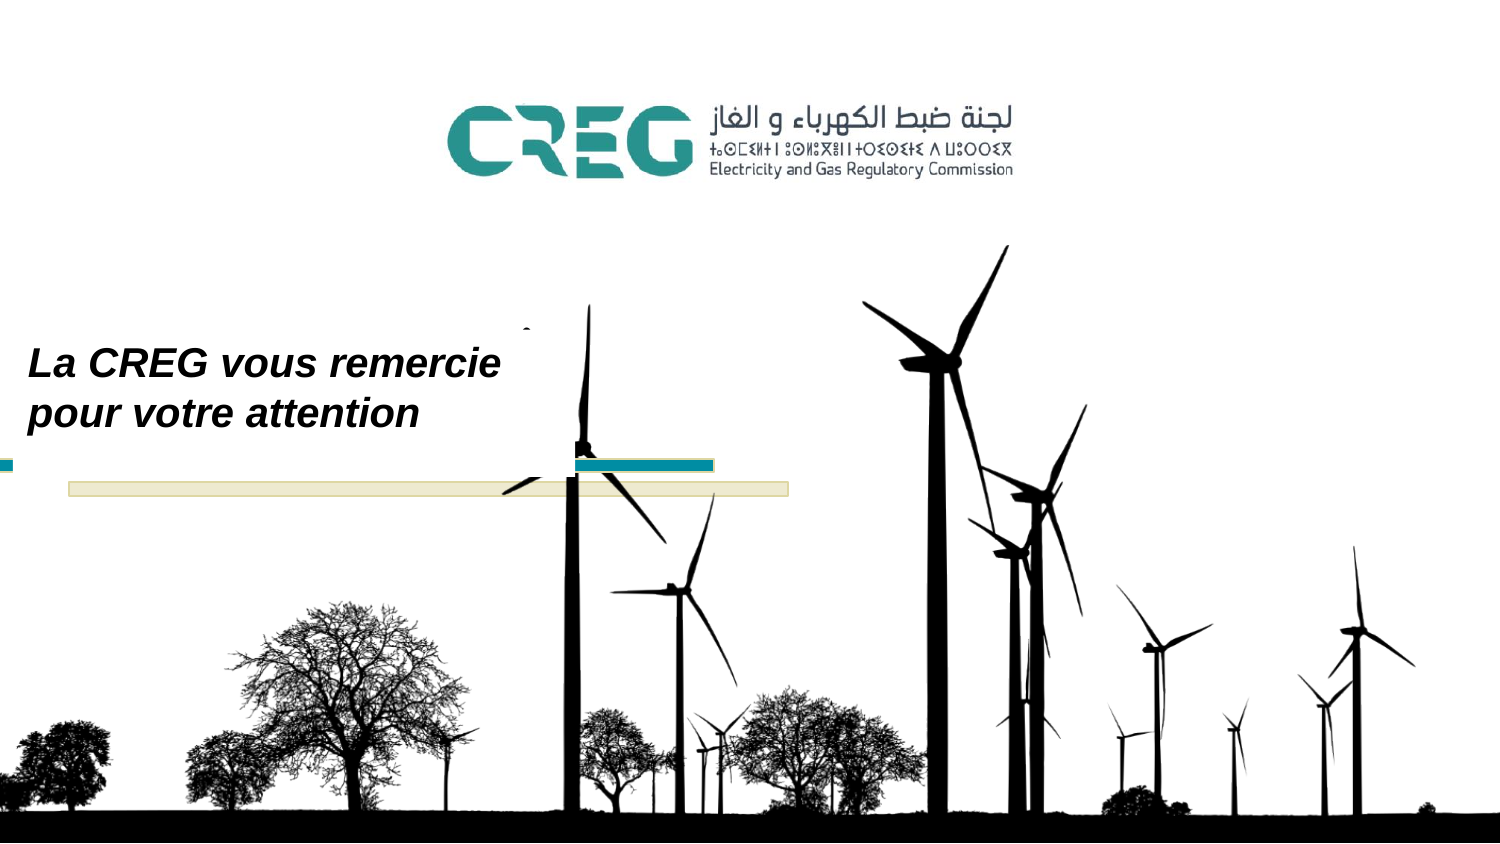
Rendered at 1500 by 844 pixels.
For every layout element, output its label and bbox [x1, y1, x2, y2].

text_box [0, 245, 1500, 843]
picture [425, 85, 1025, 194]
